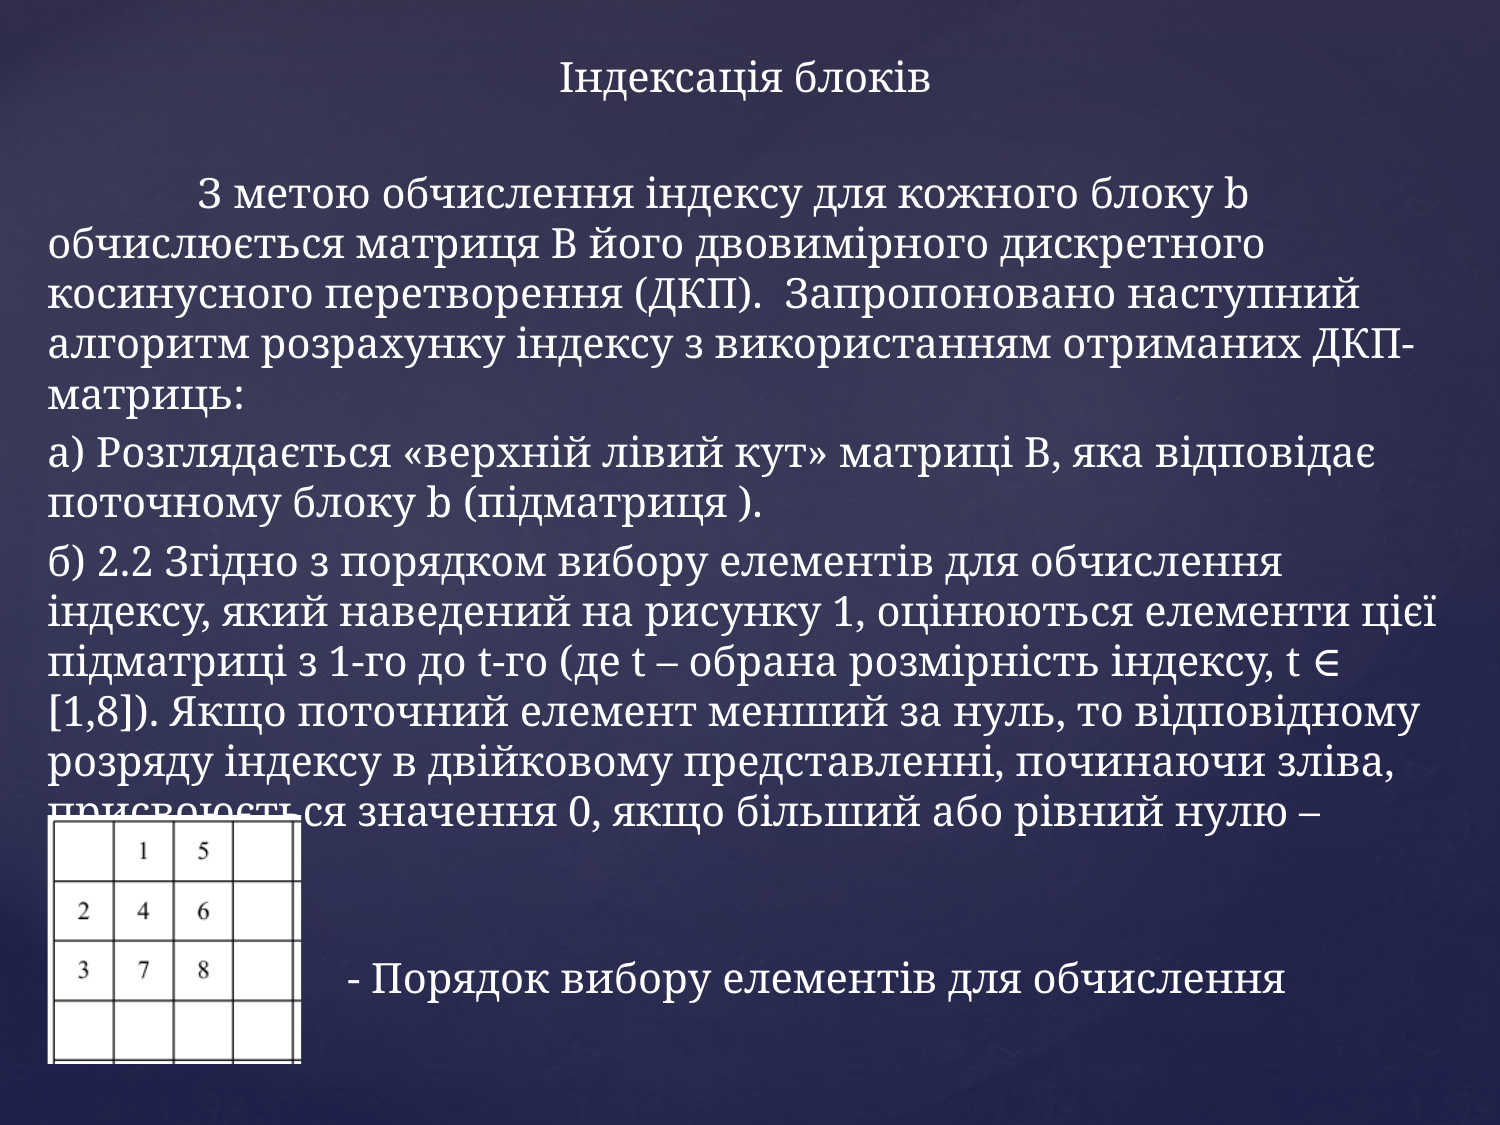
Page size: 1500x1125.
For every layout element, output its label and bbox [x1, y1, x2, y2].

picture [47, 814, 302, 1065]
